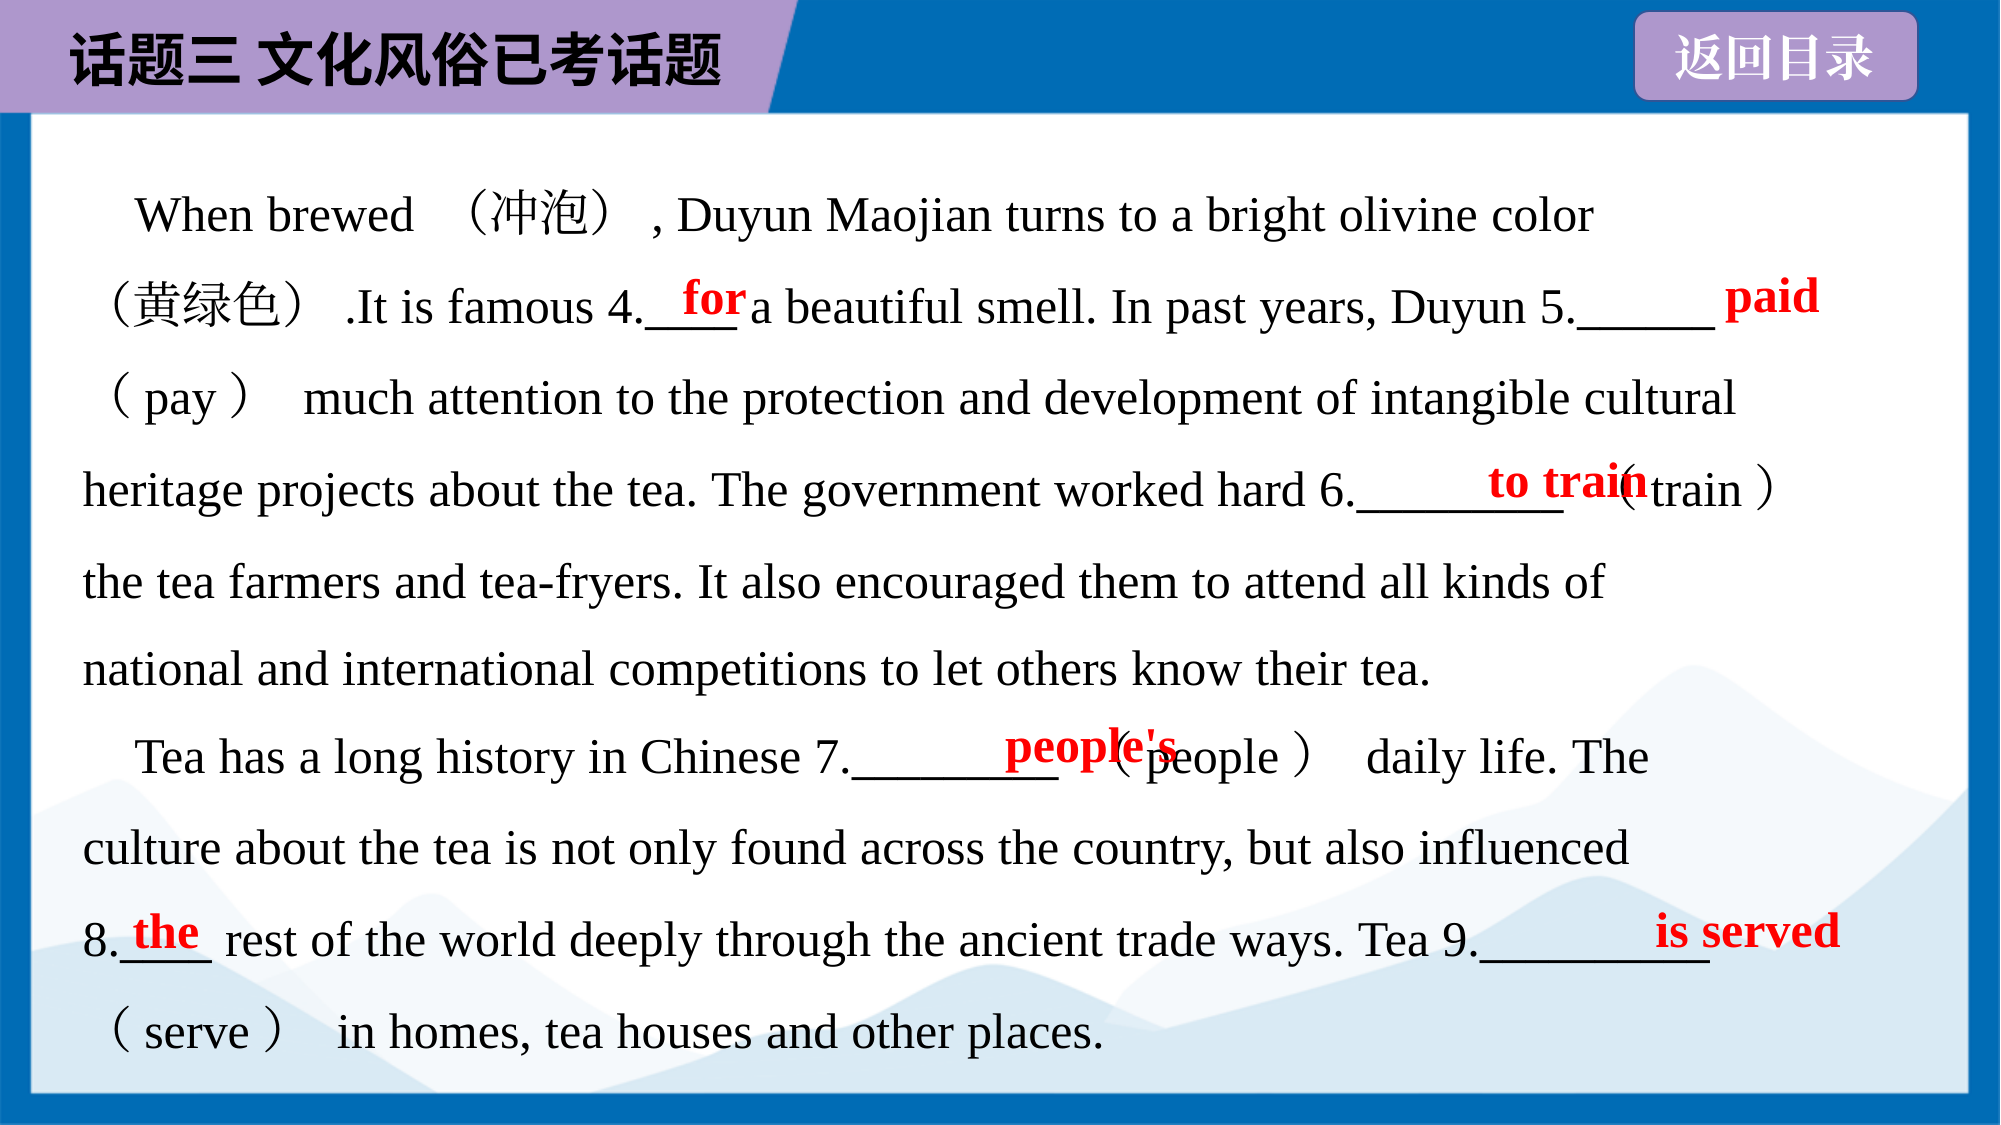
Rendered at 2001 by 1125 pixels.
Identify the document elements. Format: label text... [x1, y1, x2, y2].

text_box paid [1707, 234, 1838, 314]
text_box is served [1631, 870, 1865, 949]
text_box people's [987, 685, 1196, 764]
text_box for [664, 237, 765, 316]
text_box the [114, 870, 218, 949]
text_box When brewed （冲泡）, Duyun Maojian turns to a bright olivine color （黄绿色）.It is famous 4.____ a beautiful smell. In past years, Duyun 5.______ （pay） much attention to the protection and development of intangible cultural heritage projects about the tea. The government worked hard 6._________ （train） the tea farmers and tea-fryers. It also encouraged them to attend all kinds of national and international competitions to let others know their tea. [82, 149, 1917, 687]
text_box Tea has a long history in Chinese 7._________ （people） daily life. The culture about the tea is not only found across the country, but also influenced 8.____ rest of the world deeply through the ancient trade ways. Tea 9.__________ （serve） in homes, tea houses and other places. [82, 691, 1917, 1059]
picture [0, 0, 2000, 1125]
text_box to train [1463, 420, 1673, 499]
